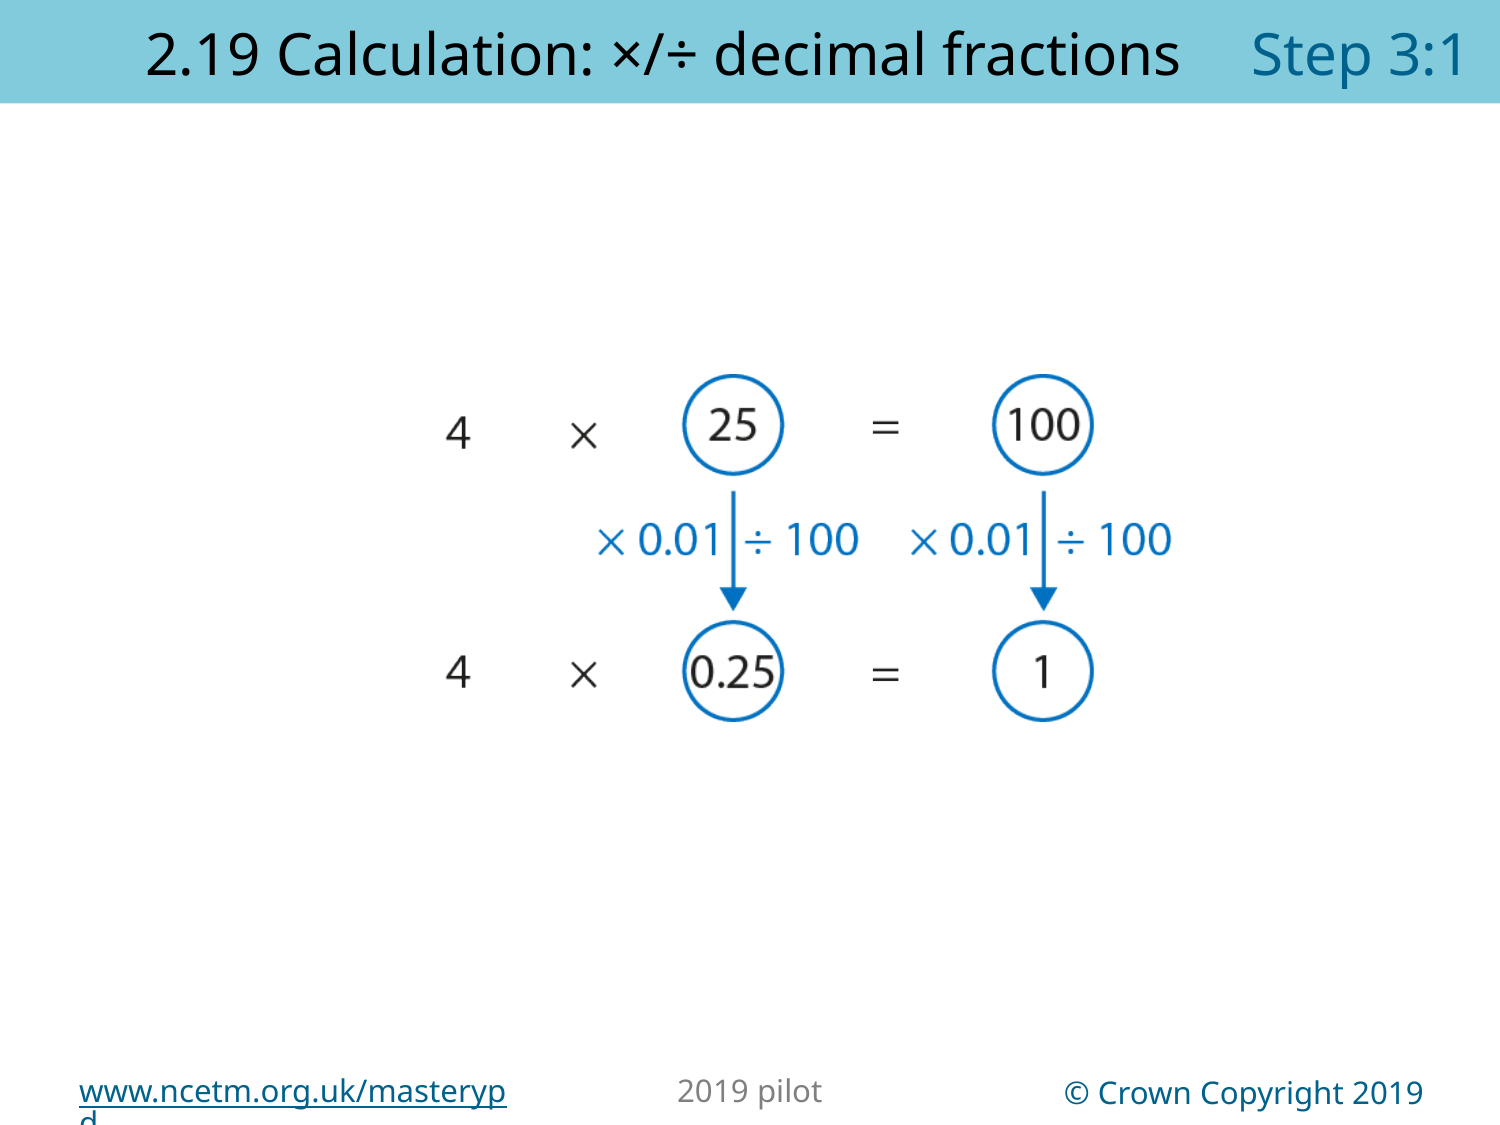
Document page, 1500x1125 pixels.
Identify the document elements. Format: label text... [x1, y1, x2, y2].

list 2.19 Calculation: ×/÷ decimal fractions Step 3:1 [0, 0, 1500, 104]
picture [190, 374, 1310, 751]
